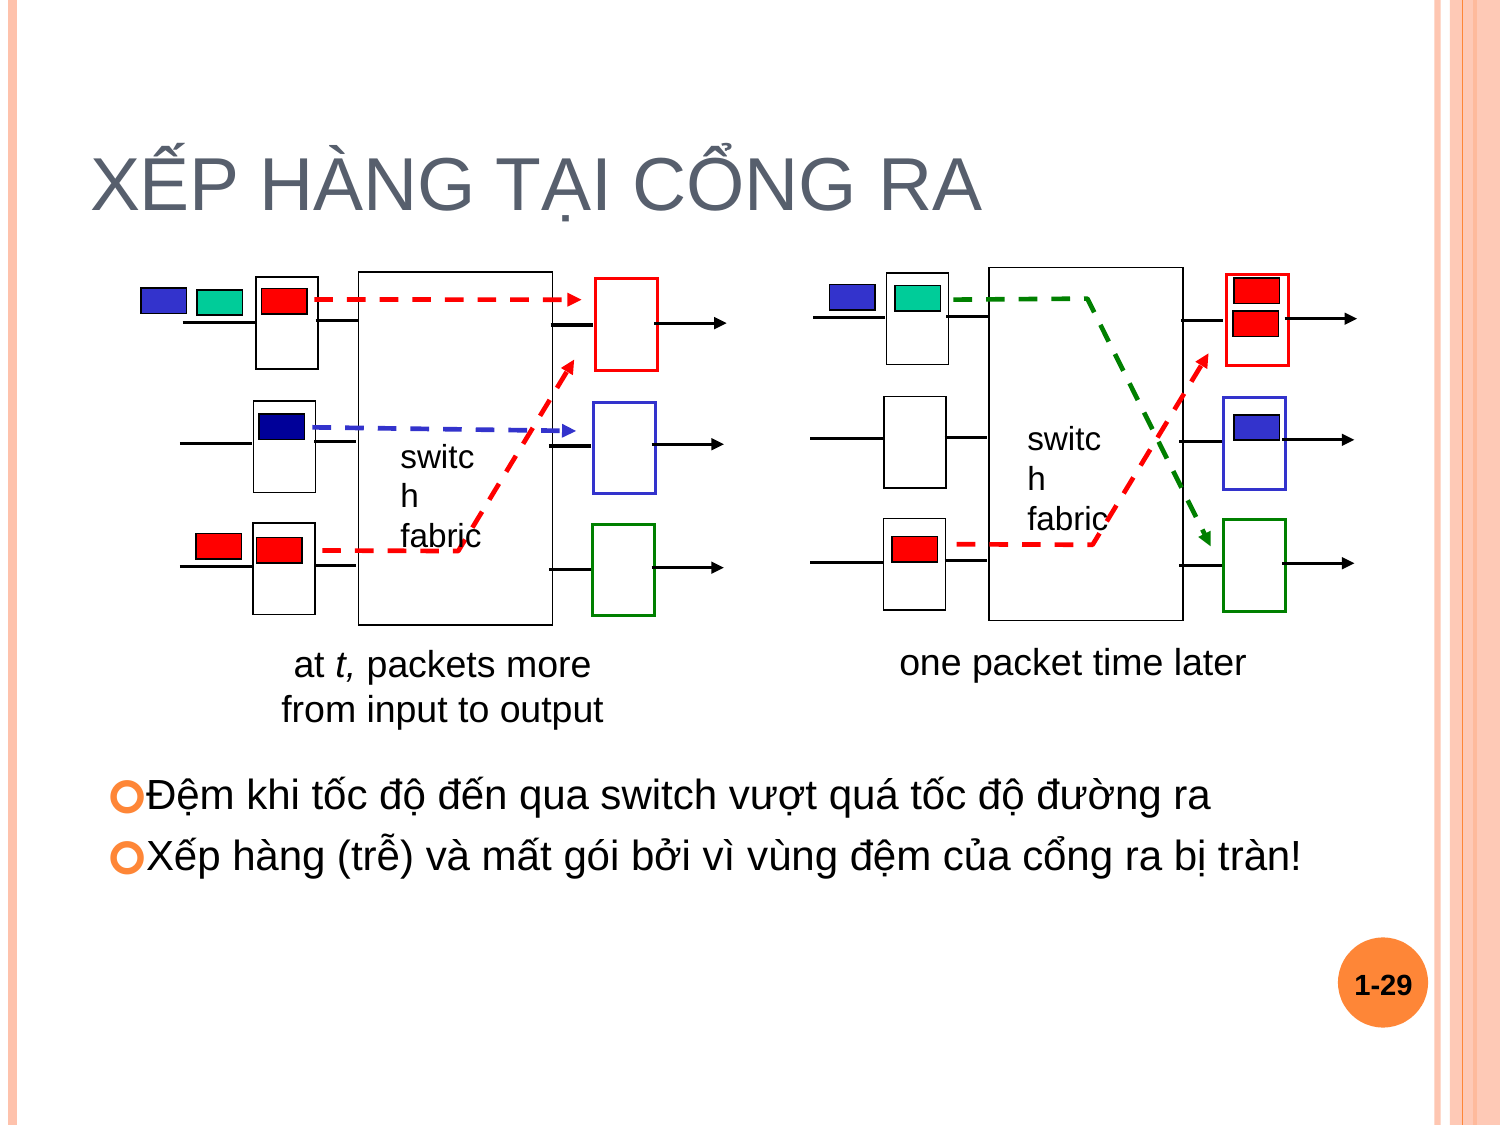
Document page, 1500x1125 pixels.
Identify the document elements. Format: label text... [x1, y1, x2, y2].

slide_number 1-‹#› [1333, 940, 1434, 1026]
list Đệm khi tốc độ đến qua switch vượt quá tốc độ đường ra Xếp hàng (trễ) và mất gói bởi vì vùng đệm của cổng ra bị tràn! [93, 760, 1369, 956]
title Xếp hàng tại cổng ra [75, 45, 1300, 233]
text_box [140, 267, 1358, 739]
